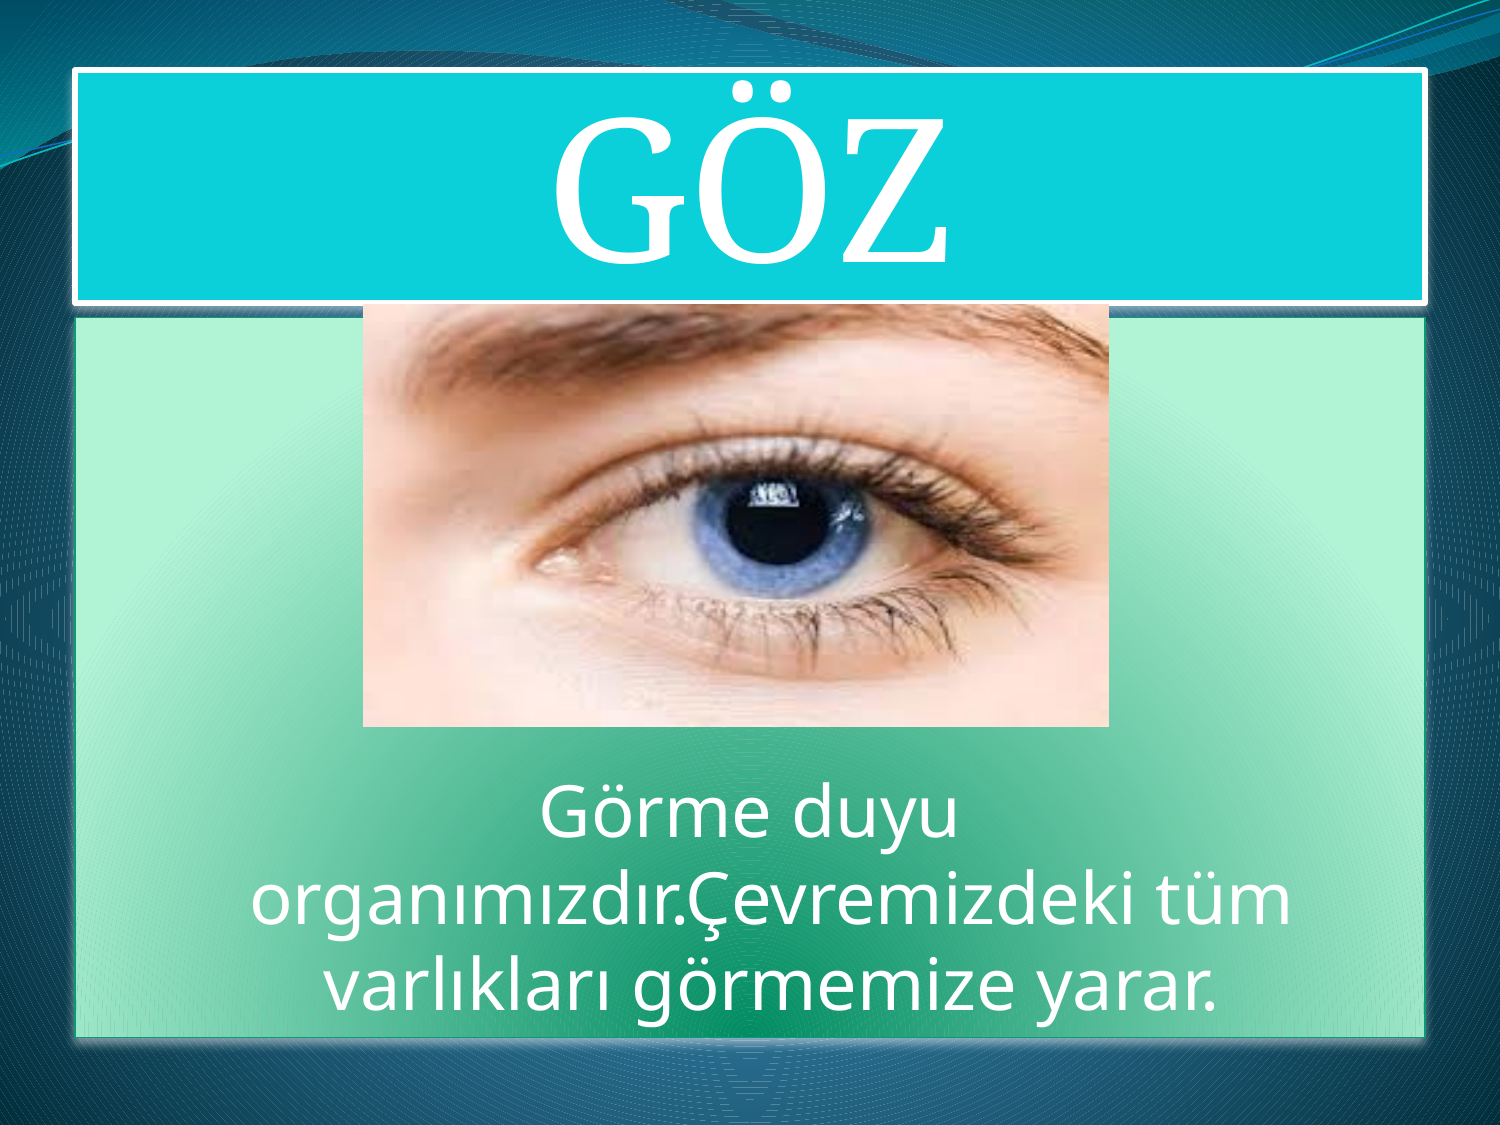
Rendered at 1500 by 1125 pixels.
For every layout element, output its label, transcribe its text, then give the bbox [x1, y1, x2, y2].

title GÖZ [72, 67, 1428, 306]
picture [362, 304, 1109, 727]
list Görme duyu organımızdır.Çevremizdeki tüm varlıkları görmemize yarar. [74, 317, 1426, 1038]
